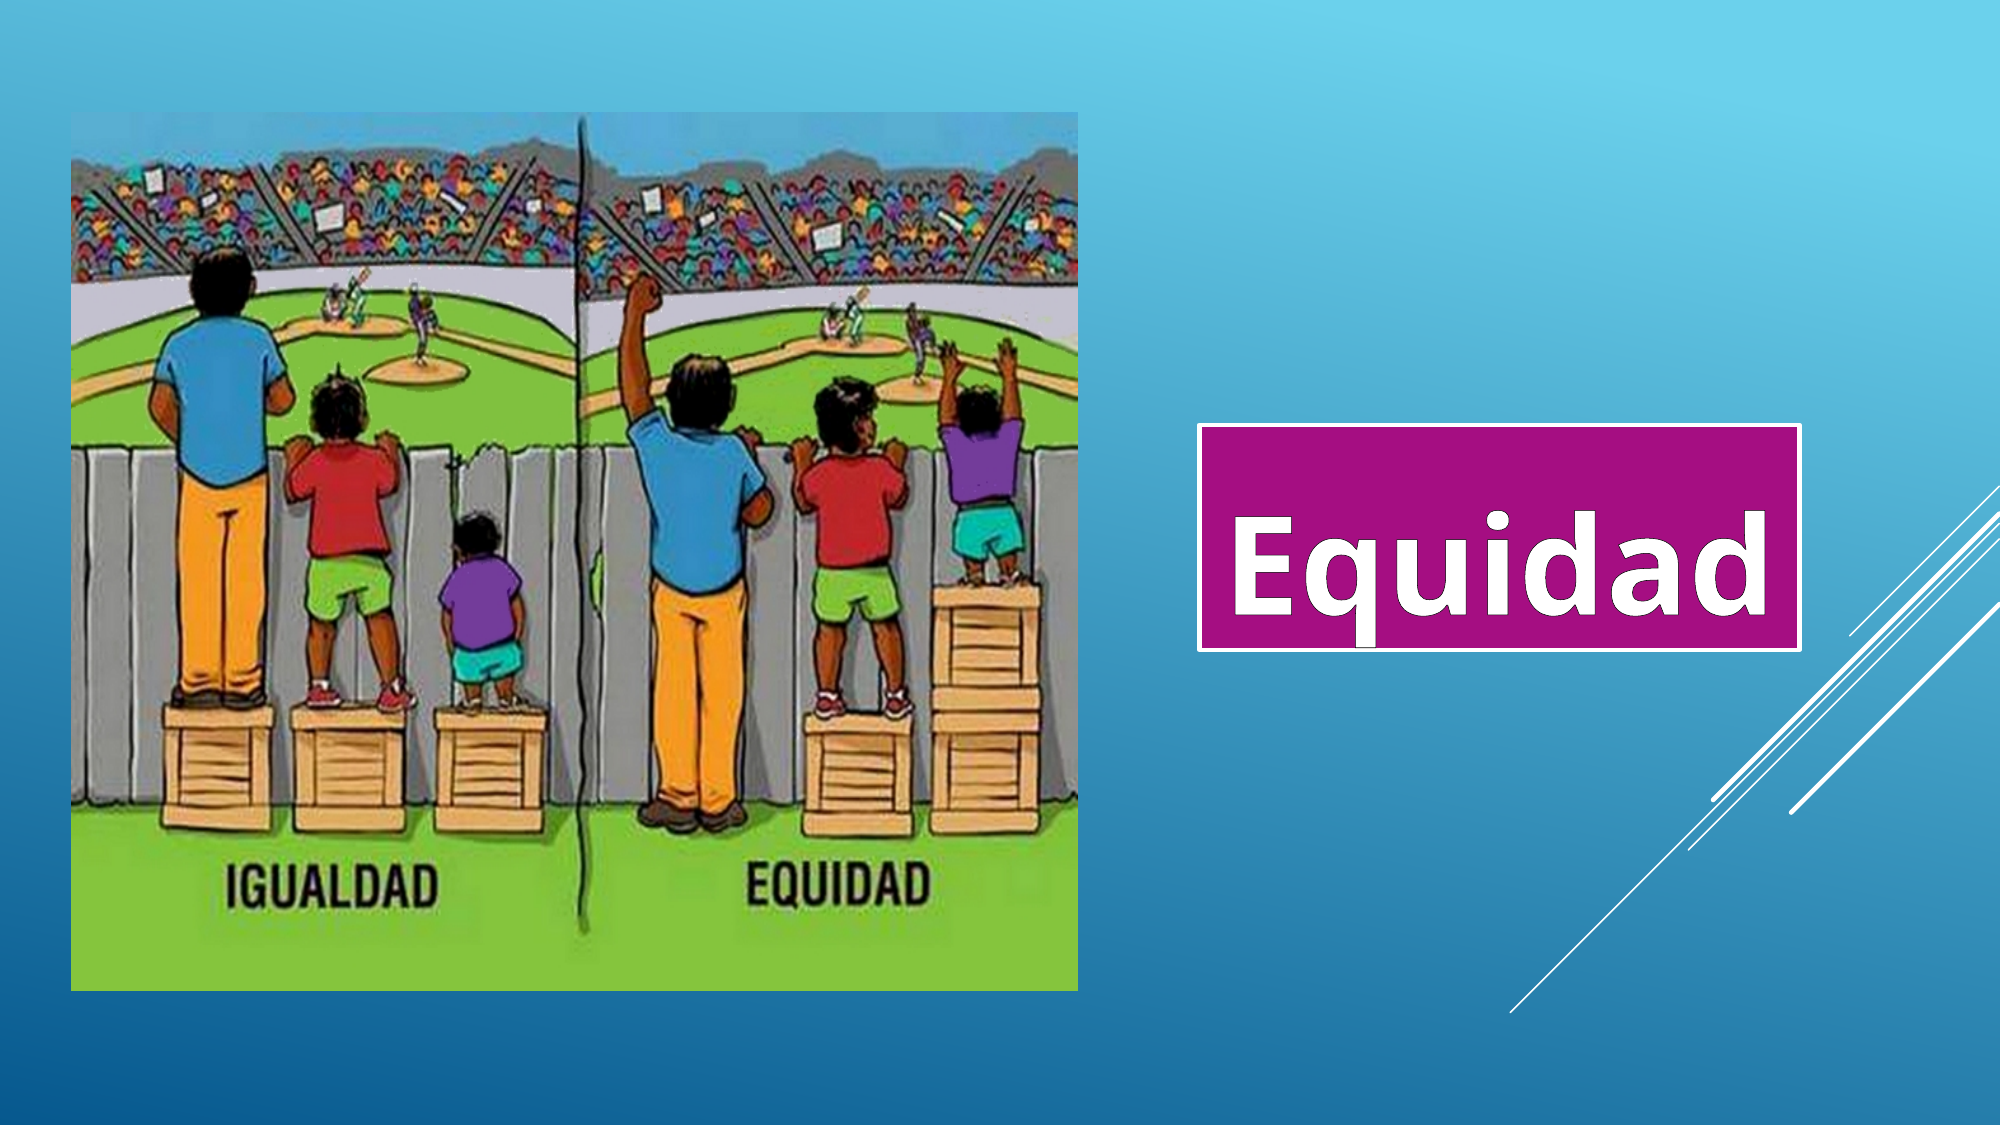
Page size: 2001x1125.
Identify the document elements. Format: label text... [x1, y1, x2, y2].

title Equidad [1197, 423, 1802, 652]
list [71, 112, 1078, 992]
